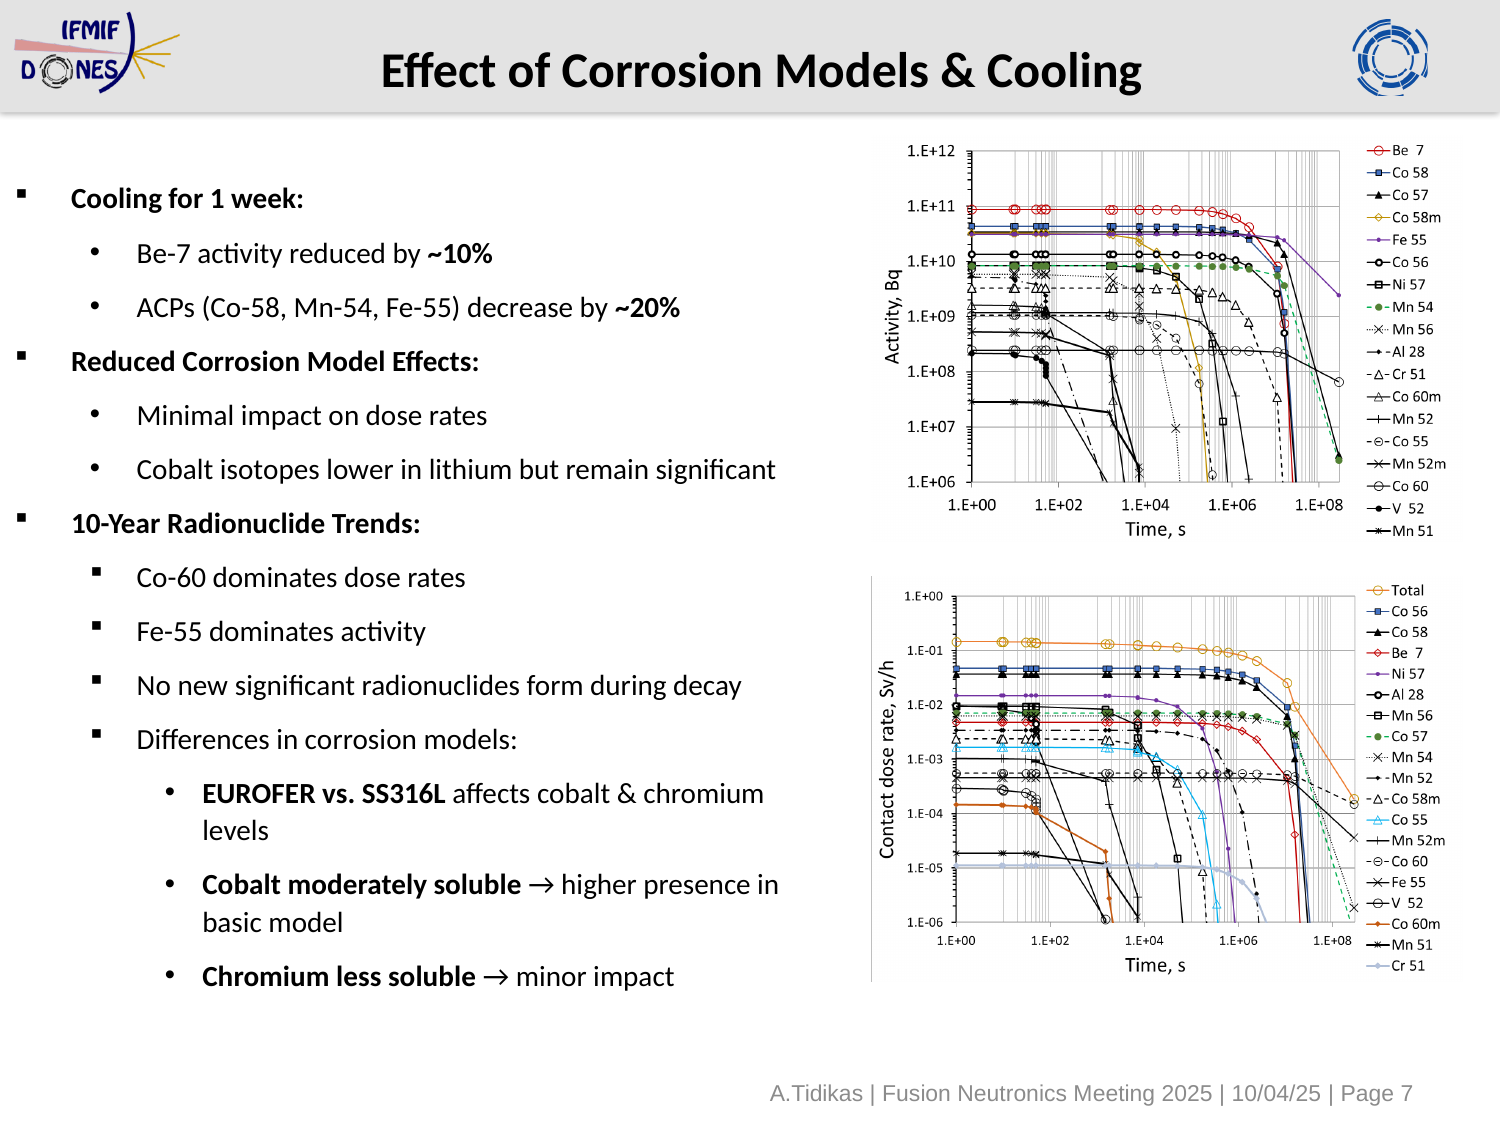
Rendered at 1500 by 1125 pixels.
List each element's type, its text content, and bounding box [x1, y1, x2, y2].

picture [871, 135, 1463, 542]
title Effect of Corrosion Models & Cooling [206, 26, 1329, 102]
footer A.Tidikas | Fusion Neutronics Meeting 2025 | 10/04/25 | Page 7 [76, 1070, 1429, 1115]
picture [871, 576, 1463, 983]
text_box Cooling for 1 week: Be-7 activity reduced by ~10% ACPs (Co-58, Mn-54, Fe-55) decrease by ~20% Reduced Corrosion Model Effects: Minimal impact on dose rates Cobalt isotopes lower in lithium but remain significant 10-Year Radionuclide Trends: Co-60 dominates dose rates Fe-55 dominates activity No new significant radionuclides form during decay Differences in corrosion models: EUROFER vs. SS316L affects cobalt & chromium levels Cobalt moderately soluble → higher presence in basic model Chromium less soluble → minor impact [0, 170, 853, 1048]
picture [5, 7, 180, 102]
